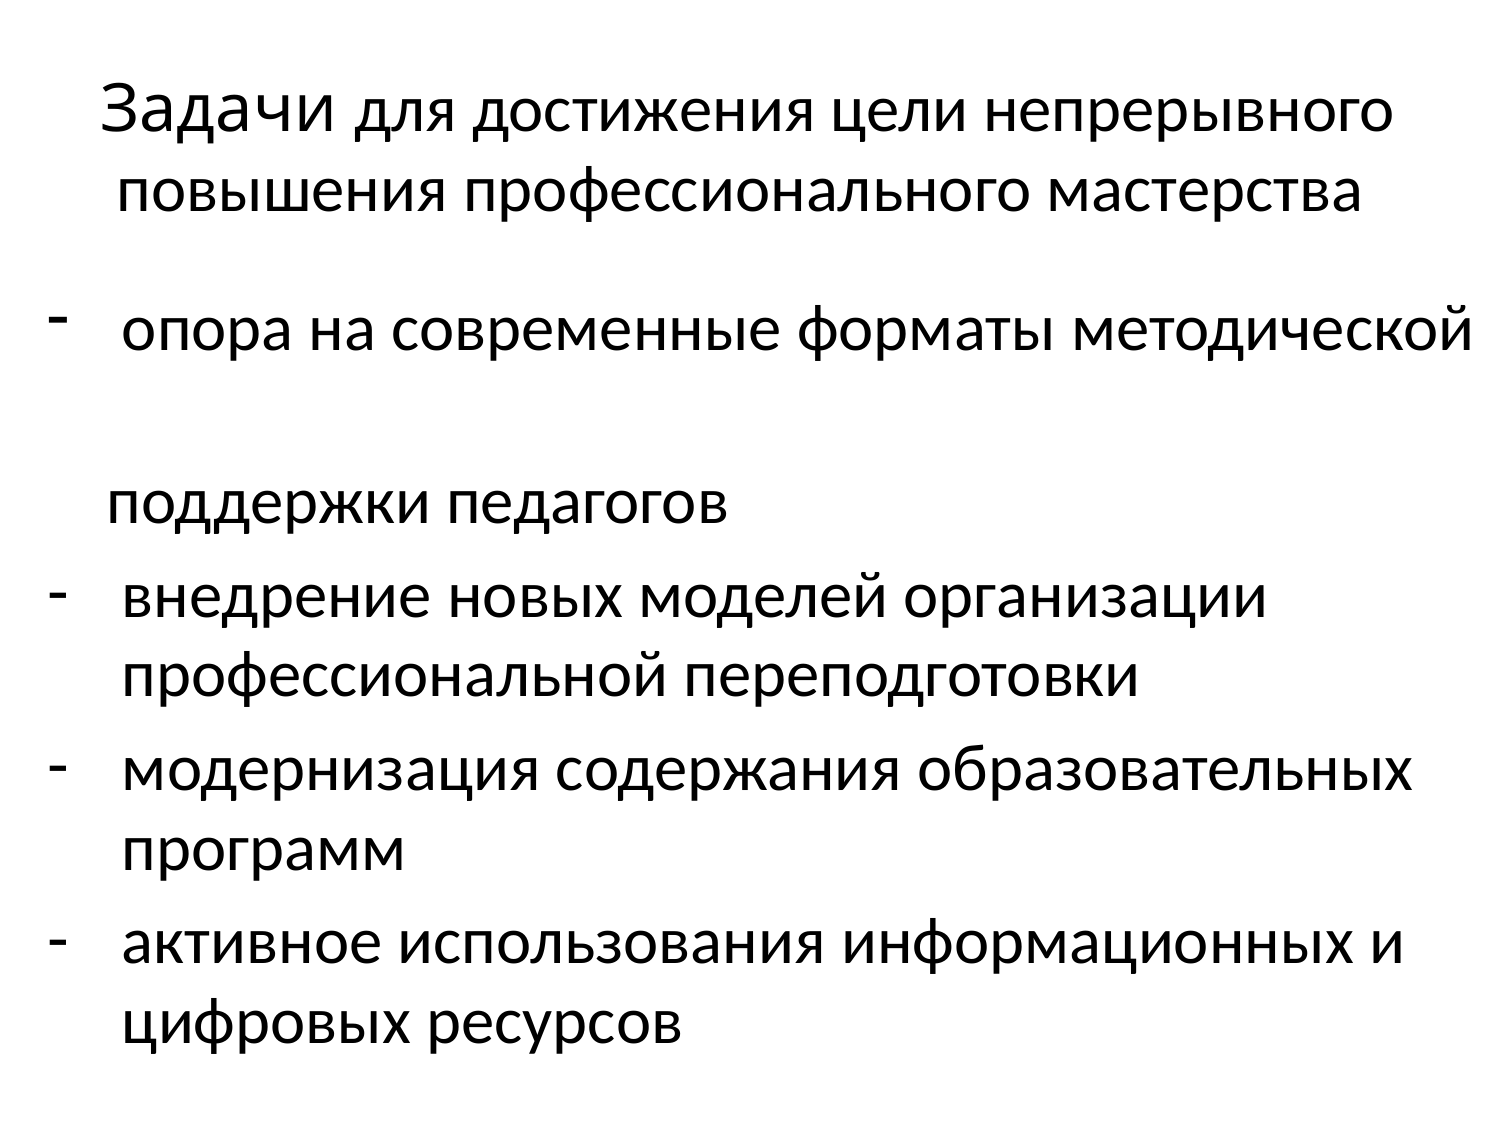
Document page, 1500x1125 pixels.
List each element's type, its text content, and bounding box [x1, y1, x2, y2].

title Задачи для достижения цели непрерывного повышения профессионального мастерства [0, 0, 1498, 240]
subtitle опора на современные форматы методической поддержки педагогов внедрение новых моделей организации профессиональной переподготовки модернизация содержания образовательных программ активное использования информационных и цифровых ресурсов [12, 268, 1498, 1125]
